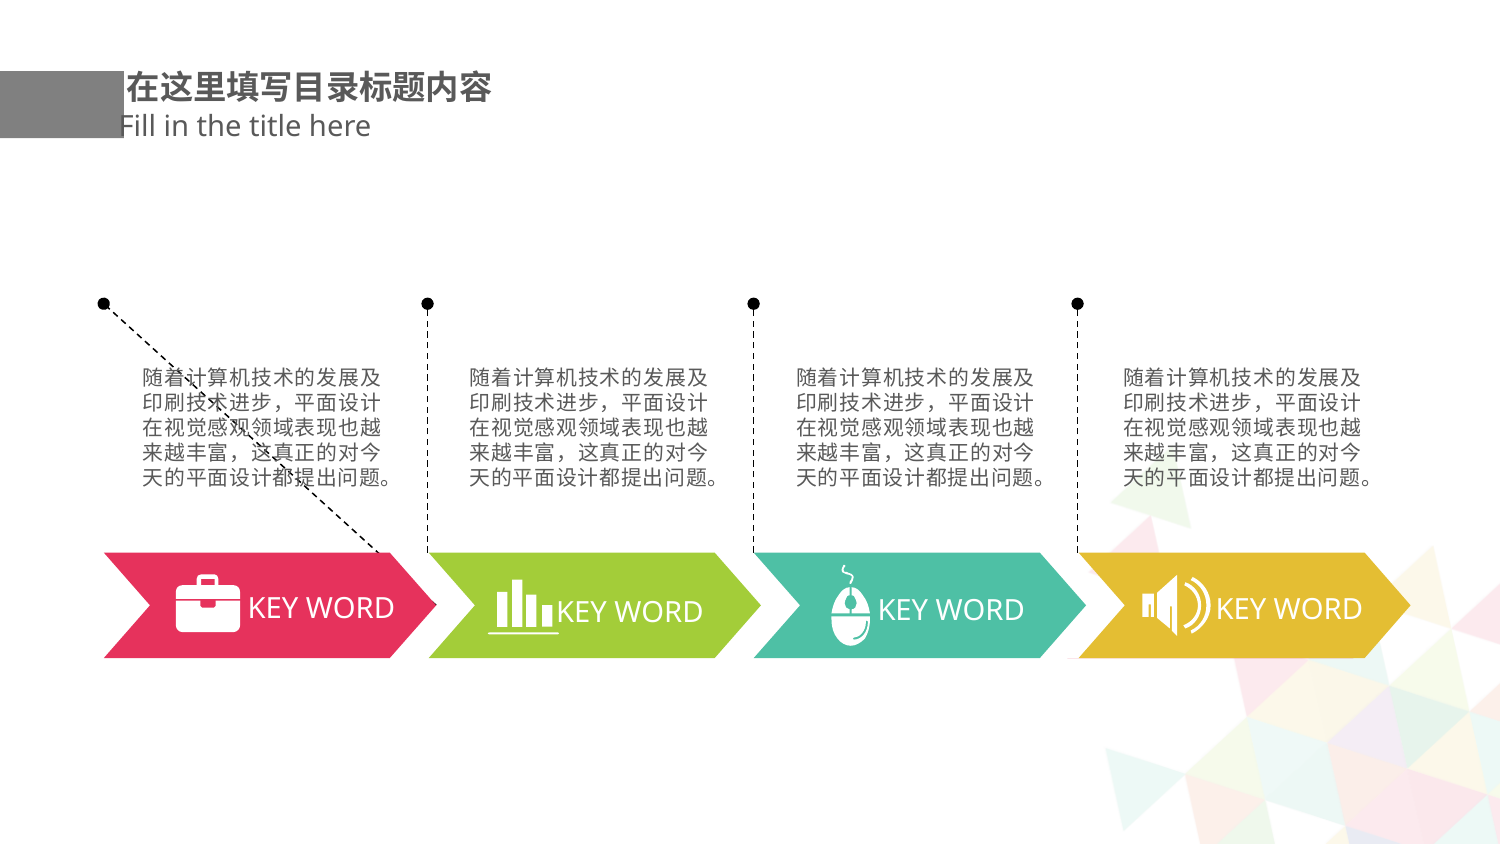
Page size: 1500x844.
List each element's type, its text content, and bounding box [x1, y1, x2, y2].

picture [0, 0, 1500, 844]
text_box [437, 552, 762, 659]
text_box 在这里填写目录标题内容 [112, 59, 538, 114]
text_box Fill in the title here [103, 99, 387, 150]
text_box [0, 70, 112, 139]
text_box 随着计算机技术的发展及印刷技术进步，平面设计在视觉感观领域表现也越来越丰富，这真正的对今天的平面设计都提出问题。 [781, 357, 1050, 498]
text_box 随着计算机技术的发展及印刷技术进步，平面设计在视觉感观领域表现也越来越丰富，这真正的对今天的平面设计都提出问题。 [454, 357, 723, 498]
text_box 随着计算机技术的发展及印刷技术进步，平面设计在视觉感观领域表现也越来越丰富，这真正的对今天的平面设计都提出问题。 [127, 357, 396, 498]
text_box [1087, 552, 1411, 659]
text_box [762, 552, 1087, 659]
text_box 随着计算机技术的发展及印刷技术进步，平面设计在视觉感观领域表现也越来越丰富，这真正的对今天的平面设计都提出问题。 [1108, 357, 1376, 498]
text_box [103, 552, 437, 659]
